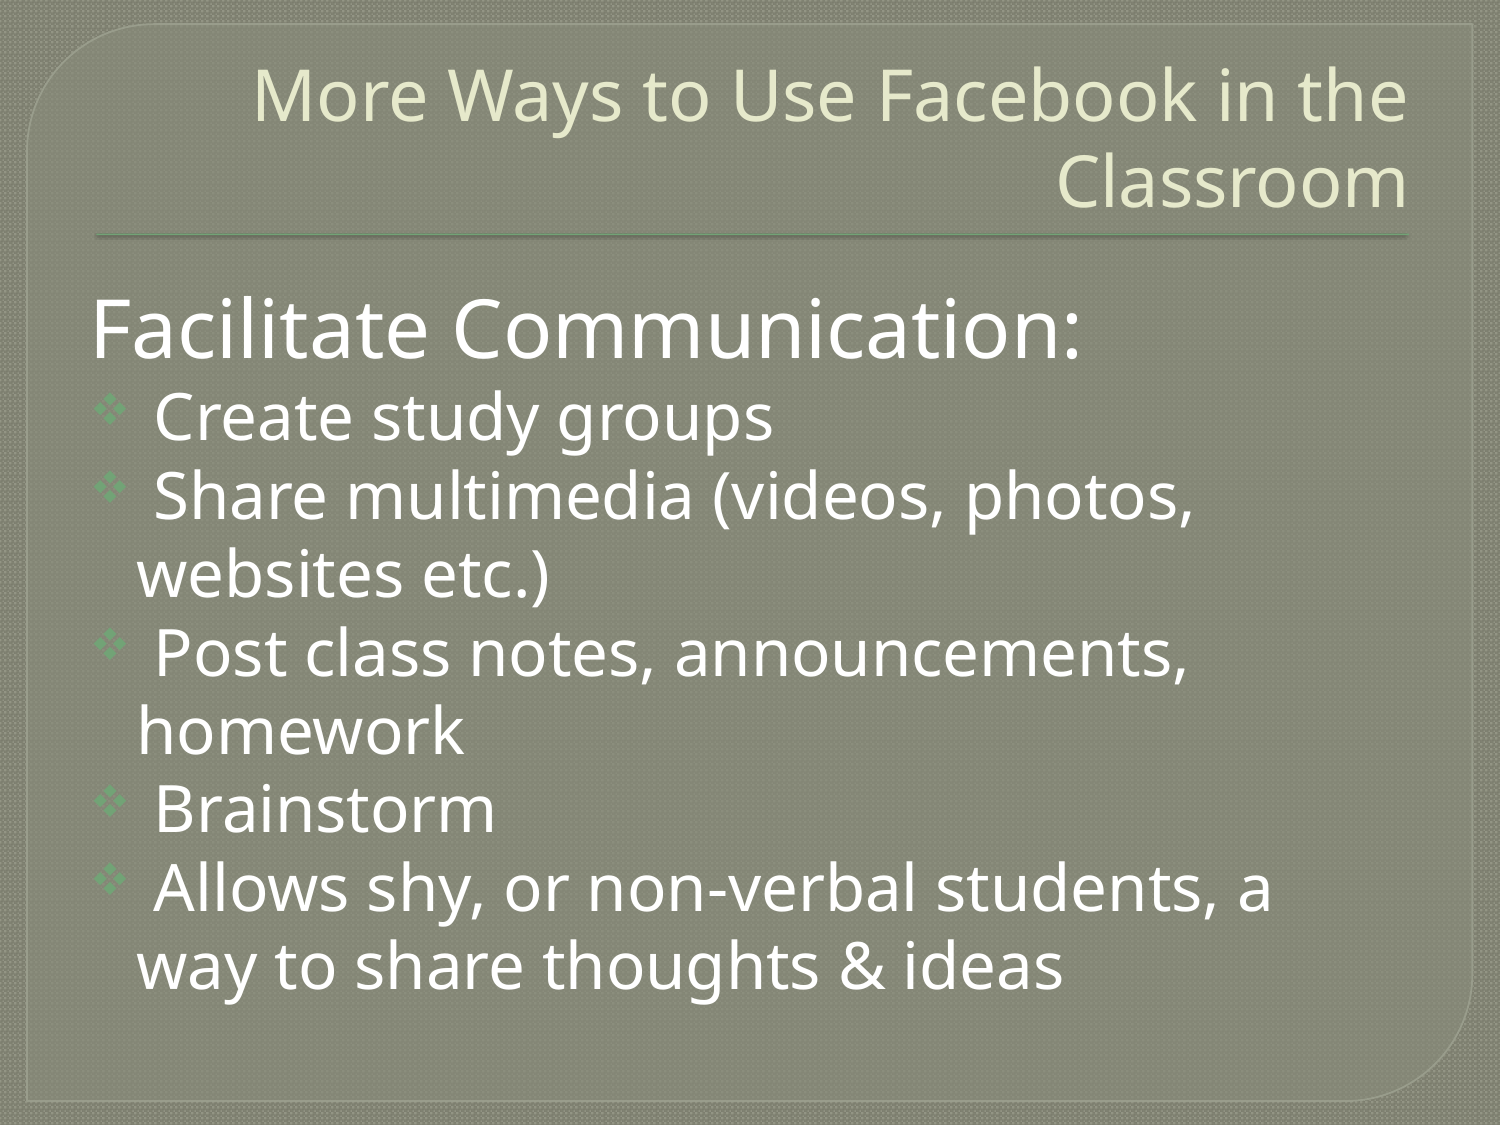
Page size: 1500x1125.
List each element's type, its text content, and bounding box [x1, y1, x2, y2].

title More Ways to Use Facebook in the Classroom [75, 41, 1425, 230]
list Facilitate Communication: Create study groups Share multimedia (videos, photos, websites etc.) Post class notes, announcements, homework Brainstorm Allows shy, or non-verbal students, a way to share thoughts & ideas [75, 270, 1425, 1013]
